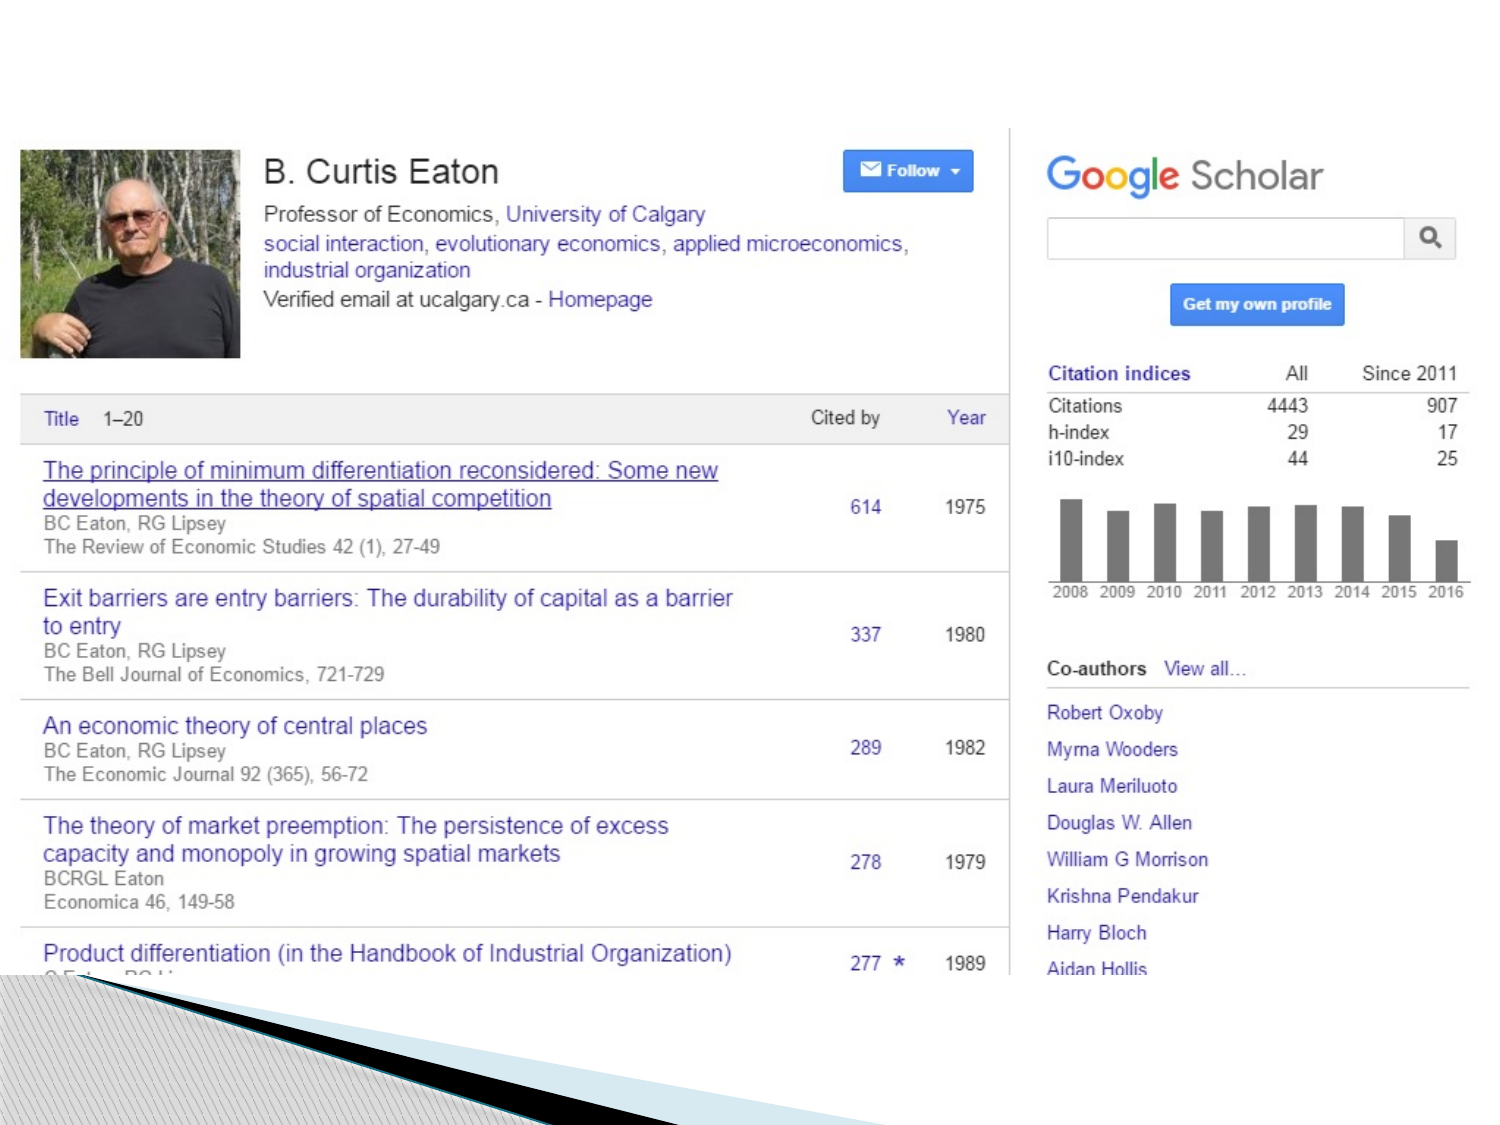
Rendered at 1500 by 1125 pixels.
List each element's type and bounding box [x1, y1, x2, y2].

picture [0, 128, 1477, 976]
